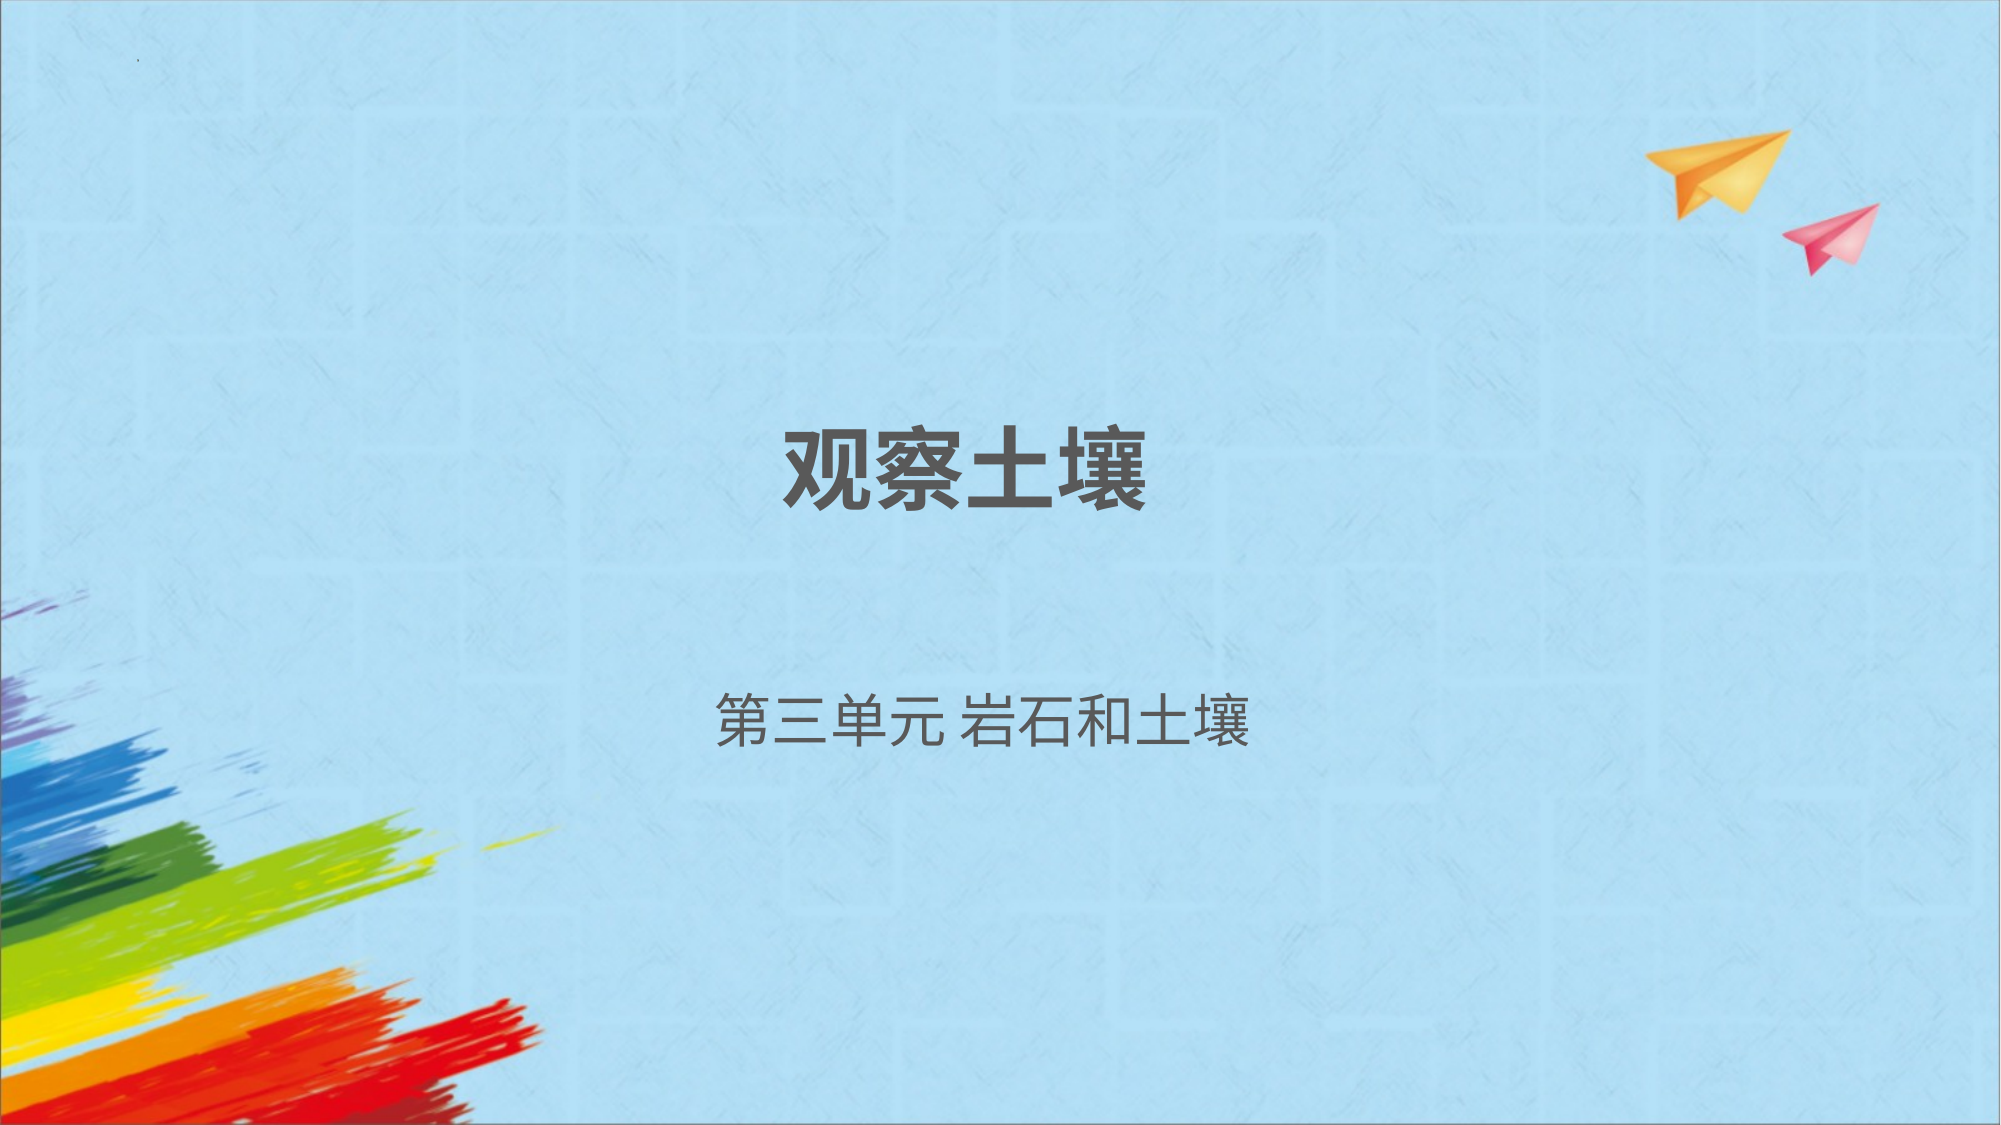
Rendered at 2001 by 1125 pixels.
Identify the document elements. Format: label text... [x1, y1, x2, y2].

subtitle 第三单元 岩石和土壤 [382, 676, 1583, 802]
title 观察土壤 [364, 359, 1565, 575]
picture [0, 0, 2001, 1125]
